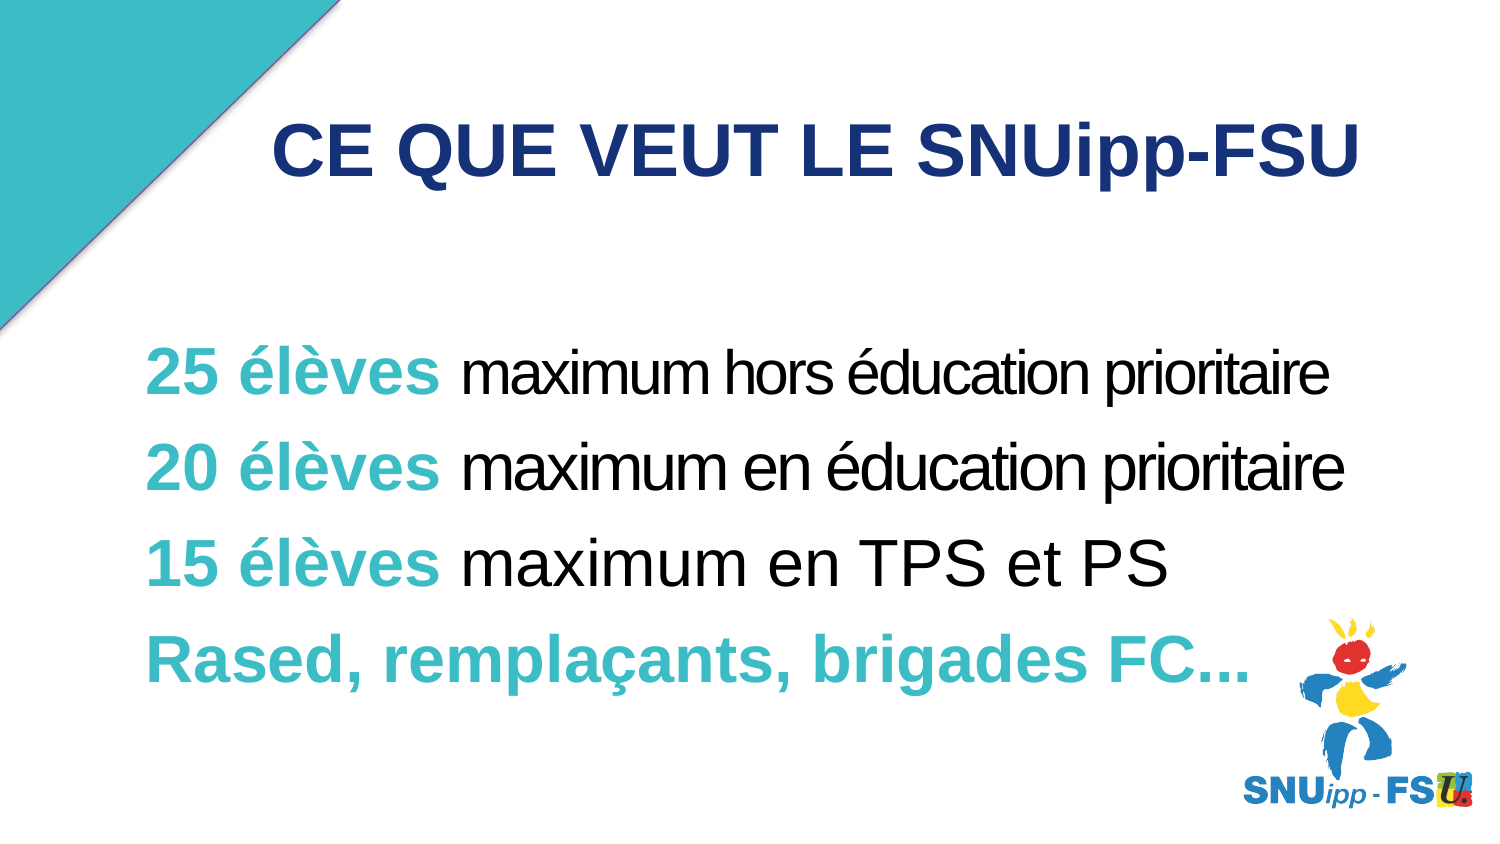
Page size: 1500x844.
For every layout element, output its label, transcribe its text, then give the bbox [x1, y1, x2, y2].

text_box [0, 0, 341, 331]
title CE QUE VEUT LE SNUipp-FSU [186, 87, 1448, 207]
picture [1237, 616, 1480, 811]
text_box 25 élèves maximum hors éducation prioritaire 20 élèves maximum en éducation prioritaire 15 élèves maximum en TPS et PS Rased, remplaçants, brigades FC... [131, 304, 1368, 844]
